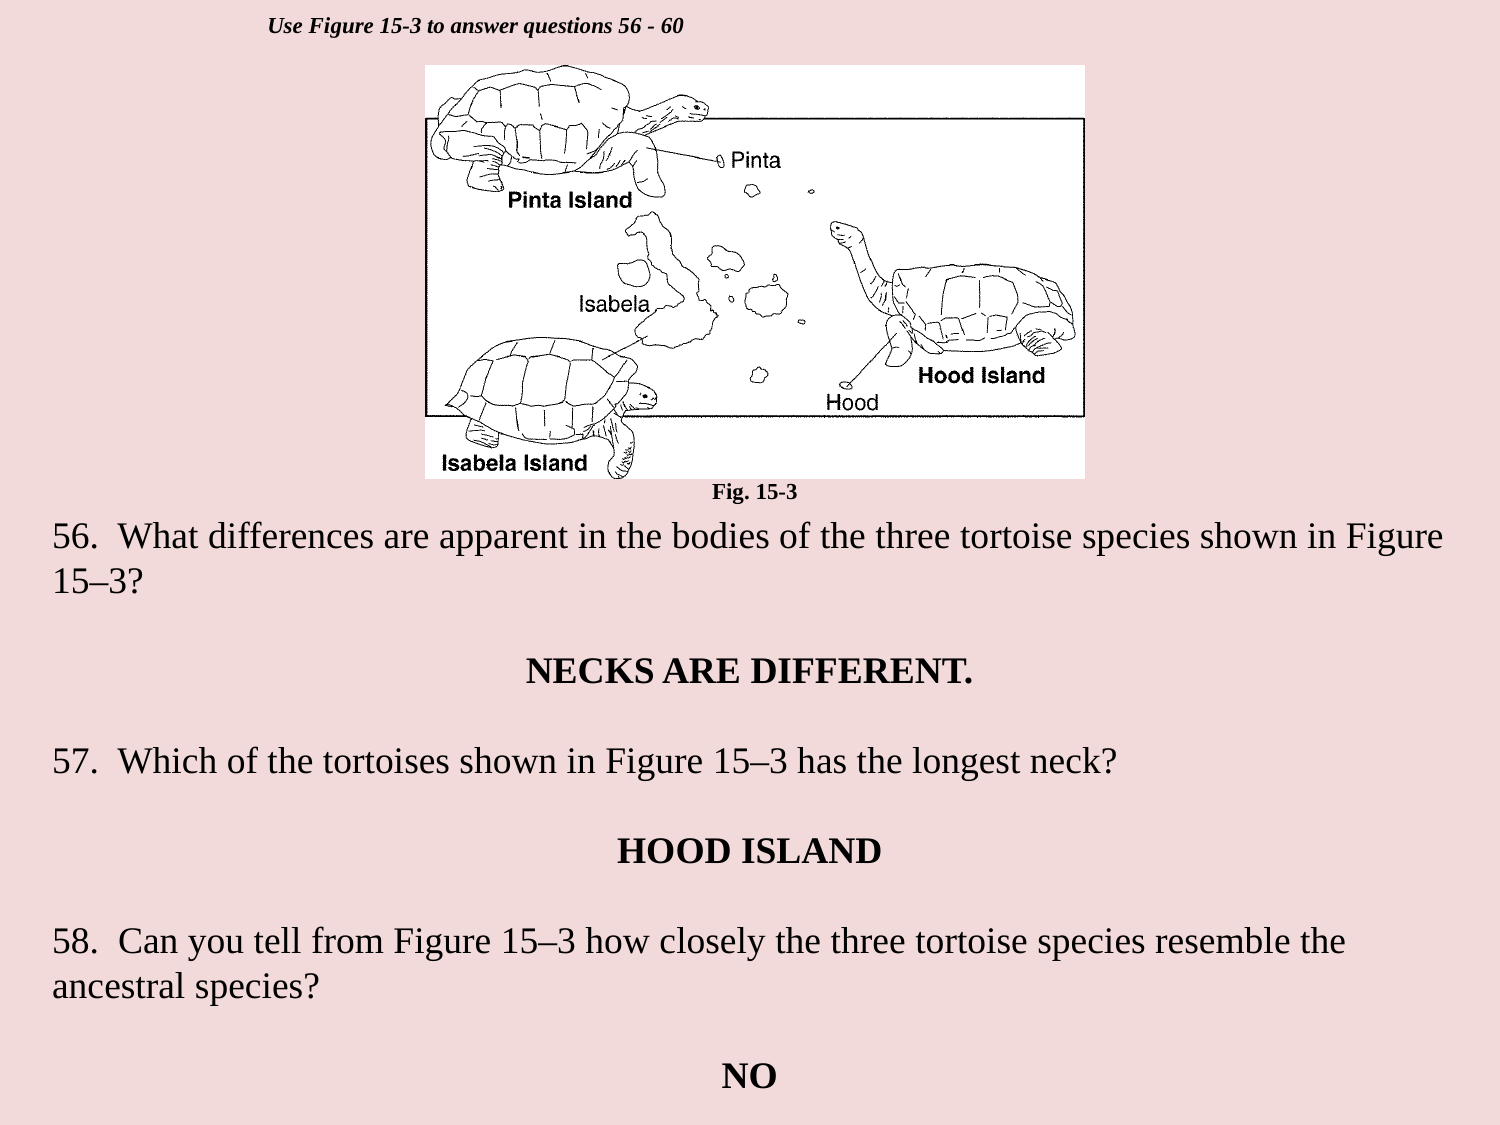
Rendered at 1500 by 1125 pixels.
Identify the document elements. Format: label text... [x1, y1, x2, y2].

text_box 56. What differences are apparent in the bodies of the three tortoise species shown in Figure 15–3? NECKS ARE DIFFERENT. 57. Which of the tortoises shown in Figure 15–3 has the longest neck? HOOD ISLAND 58. Can you tell from Figure 15–3 how closely the three tortoise species resemble the ancestral species? NO [37, 503, 1463, 1104]
picture [267, 12, 1241, 506]
